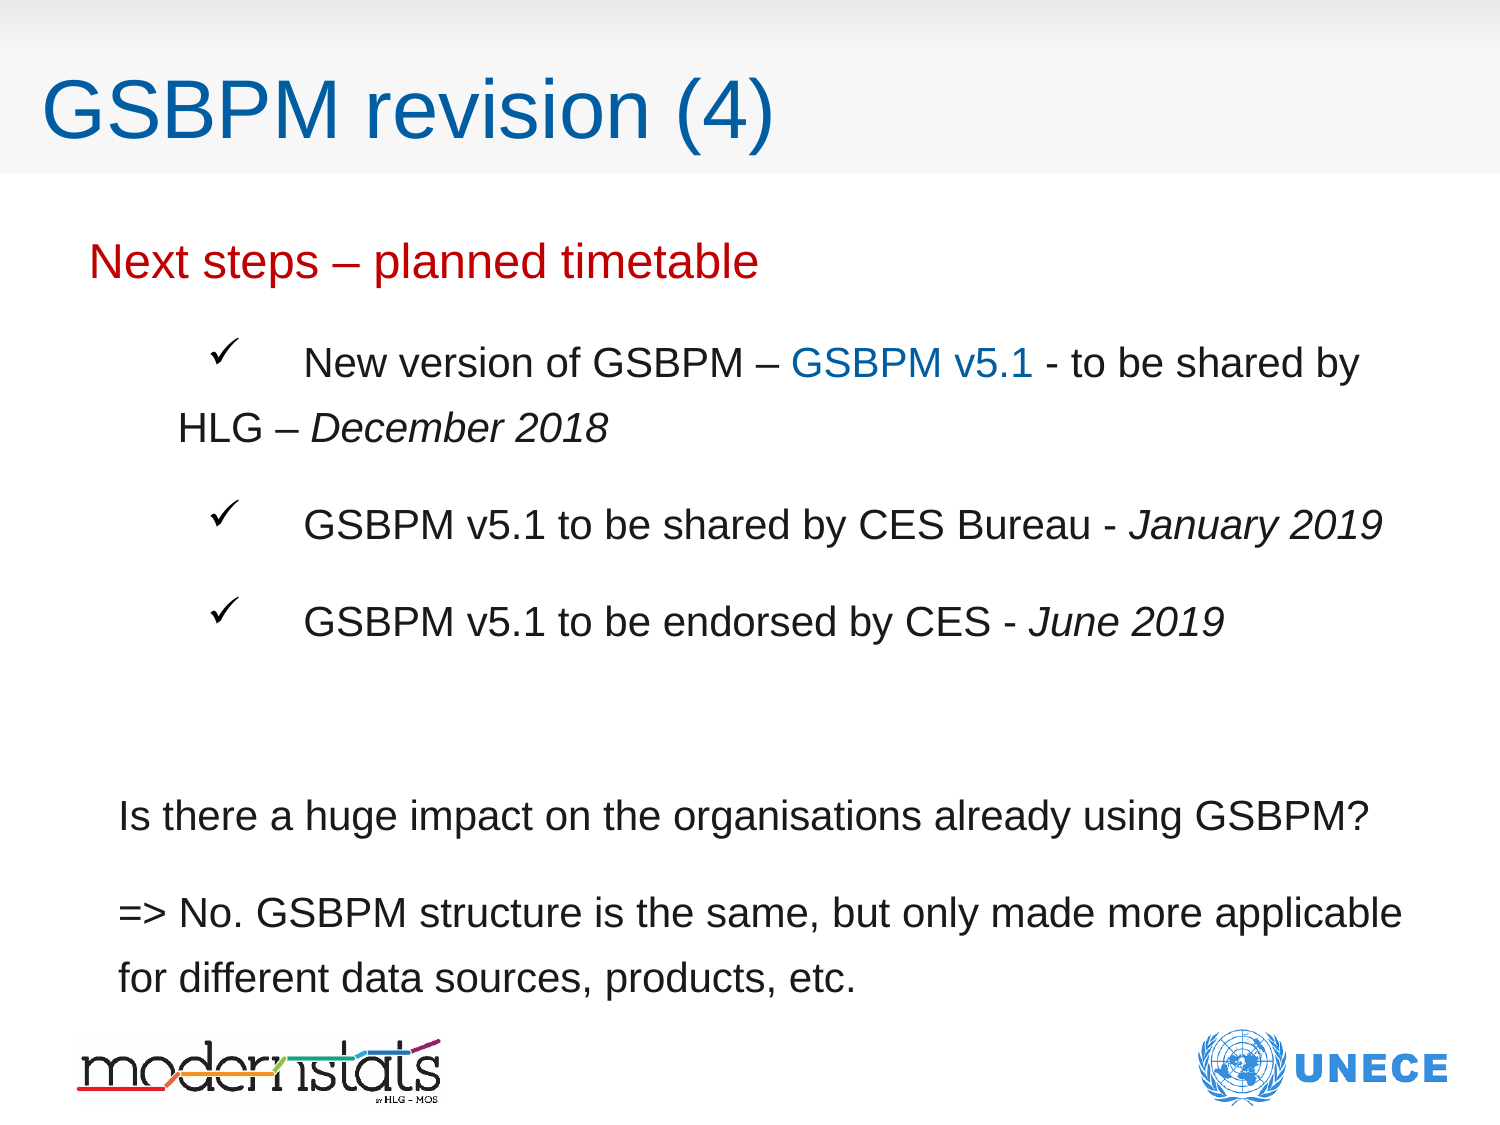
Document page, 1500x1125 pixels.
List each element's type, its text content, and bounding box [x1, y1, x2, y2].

title GSBPM revision (4) [41, 33, 1459, 157]
list Next steps – planned timetable New version of GSBPM – GSBPM v5.1 - to be shared by HLG – December 2018 GSBPM v5.1 to be shared by CES Bureau - January 2019 GSBPM v5.1 to be endorsed by CES - June 2019 Is there a huge impact on the organisations already using GSBPM? => No. GSBPM structure is the same, but only made more applicable for different data sources, products, etc. [88, 212, 1412, 1012]
picture [76, 1034, 441, 1106]
picture [1198, 1029, 1447, 1106]
